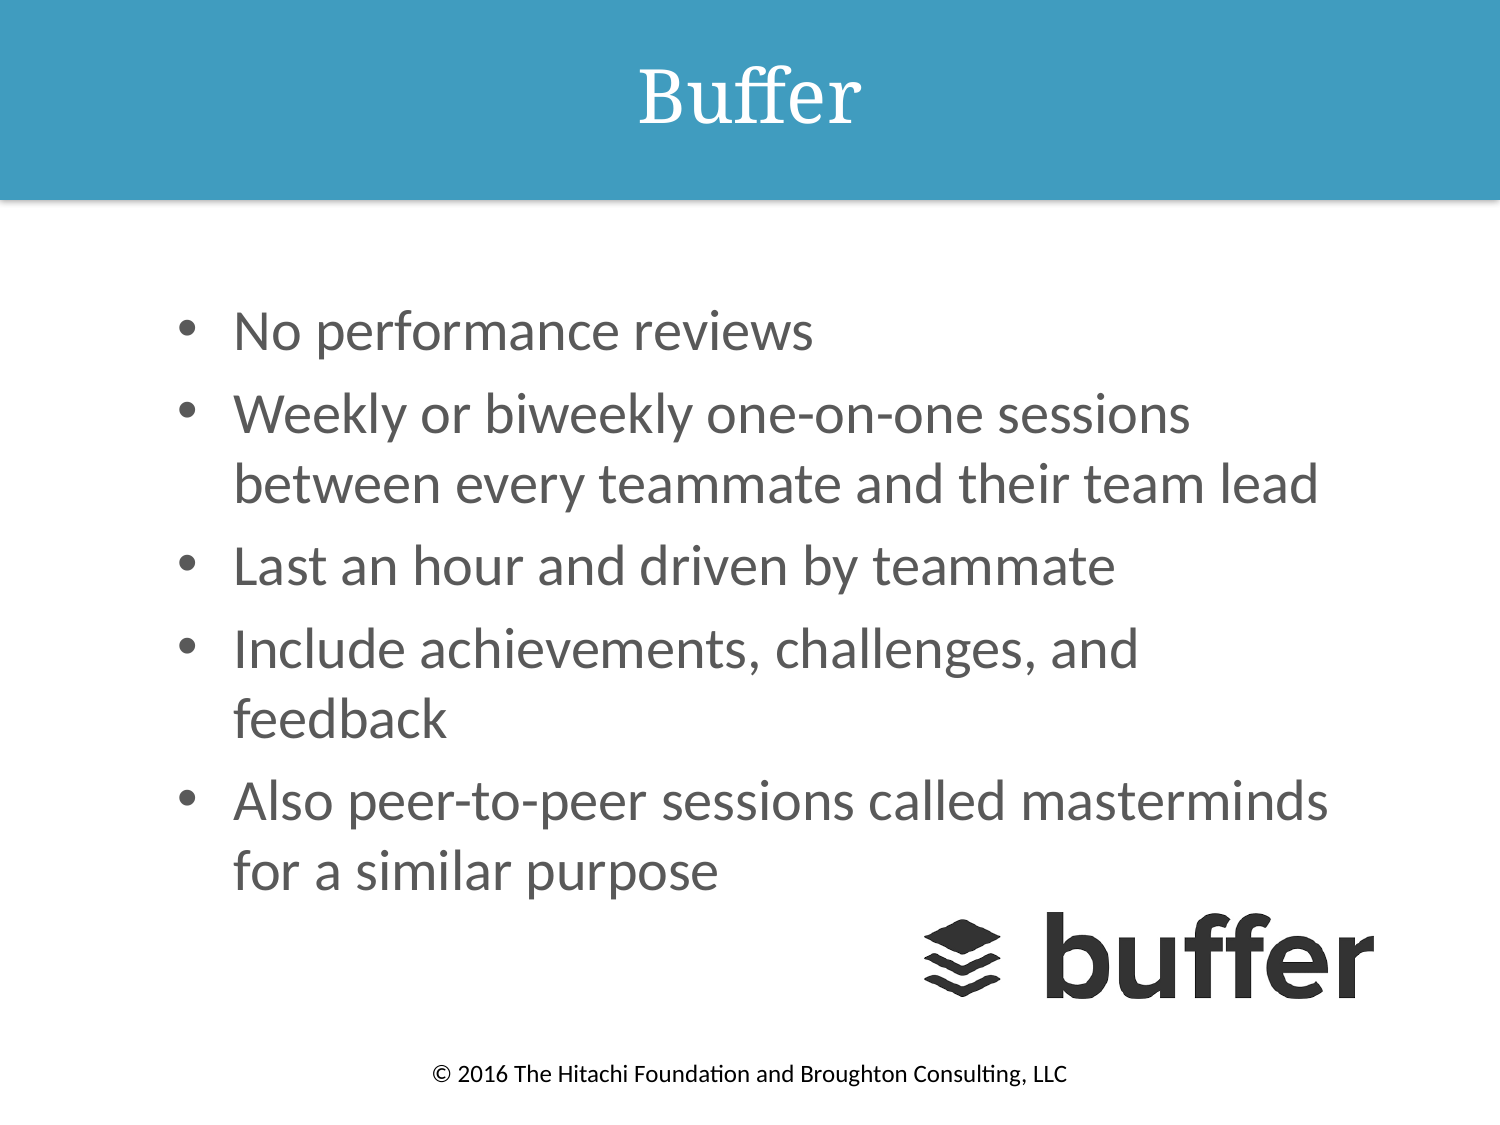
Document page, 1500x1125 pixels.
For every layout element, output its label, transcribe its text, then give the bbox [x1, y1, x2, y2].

title Buffer [112, 24, 1388, 163]
picture [924, 912, 1375, 999]
text_box No performance reviews Weekly or biweekly one-on-one sessions between every teammate and their team lead Last an hour and driven by teammate Include achievements, challenges, and feedback Also peer-to-peer sessions called masterminds for a similar purpose [87, 285, 1363, 983]
